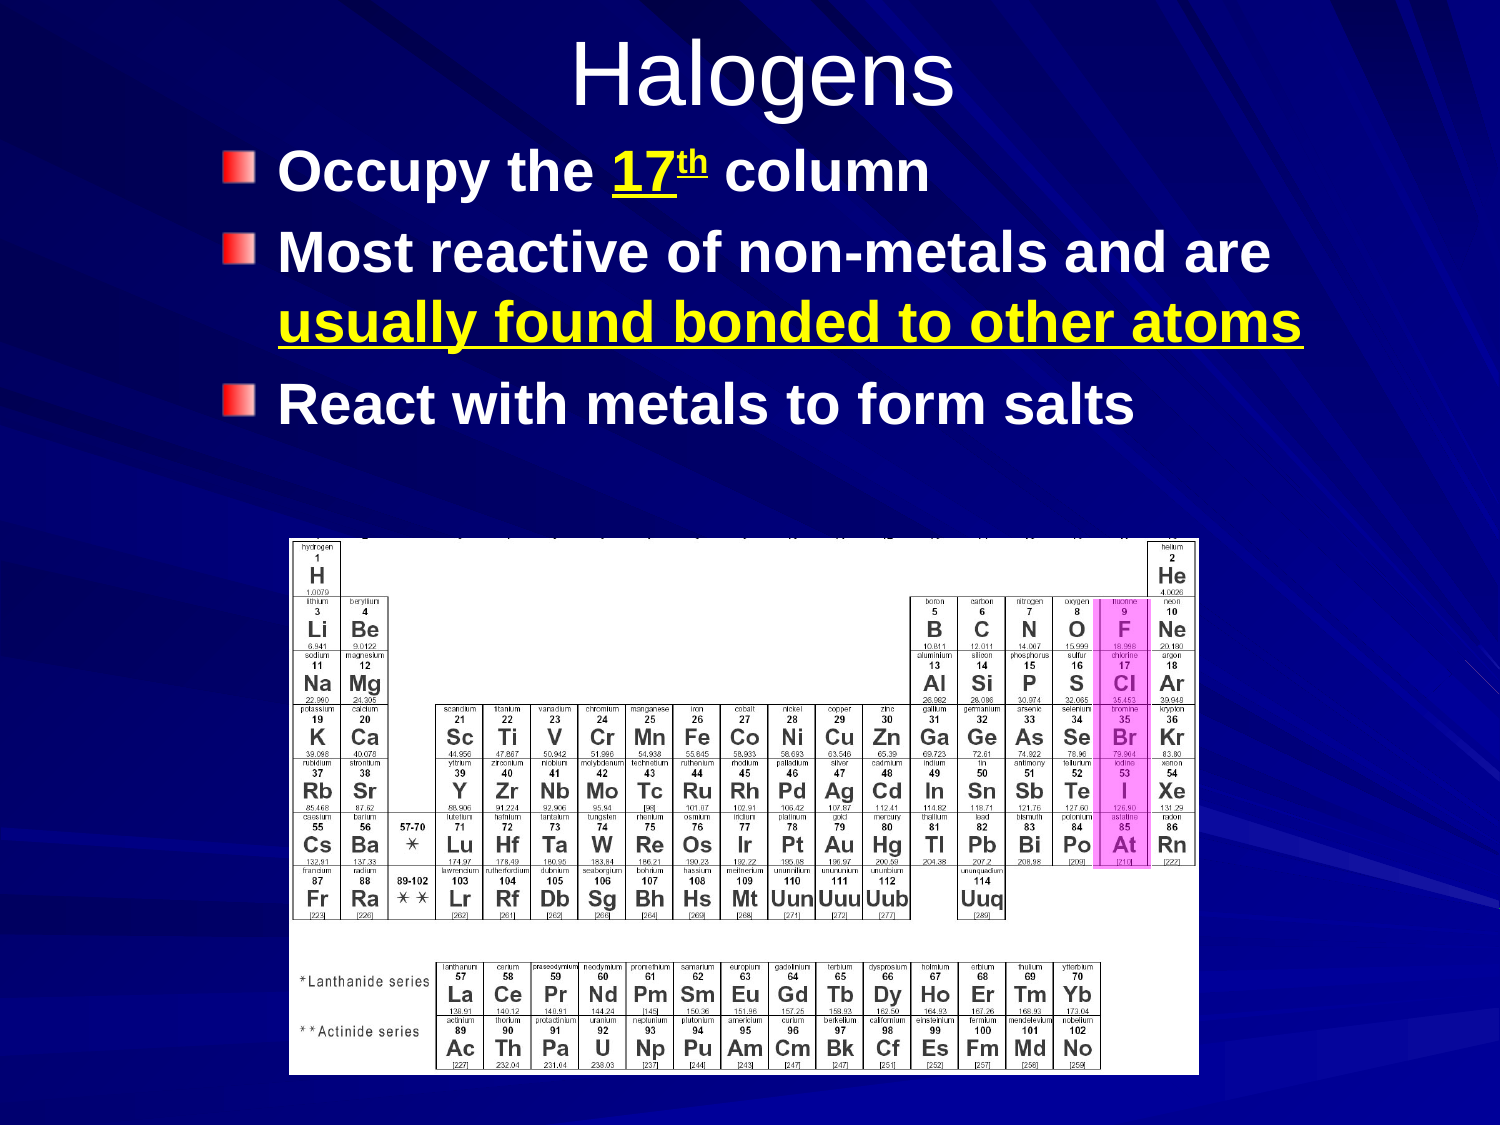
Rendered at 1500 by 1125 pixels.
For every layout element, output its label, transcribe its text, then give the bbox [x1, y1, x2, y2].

title Halogens [88, 0, 1439, 138]
picture [221, 231, 259, 268]
picture [221, 382, 259, 420]
picture [221, 149, 259, 187]
list Occupy the 17th column Most reactive of non-metals and are usually found bonded to other atoms React with metals to form salts [206, 125, 1353, 481]
picture [289, 538, 1199, 1075]
